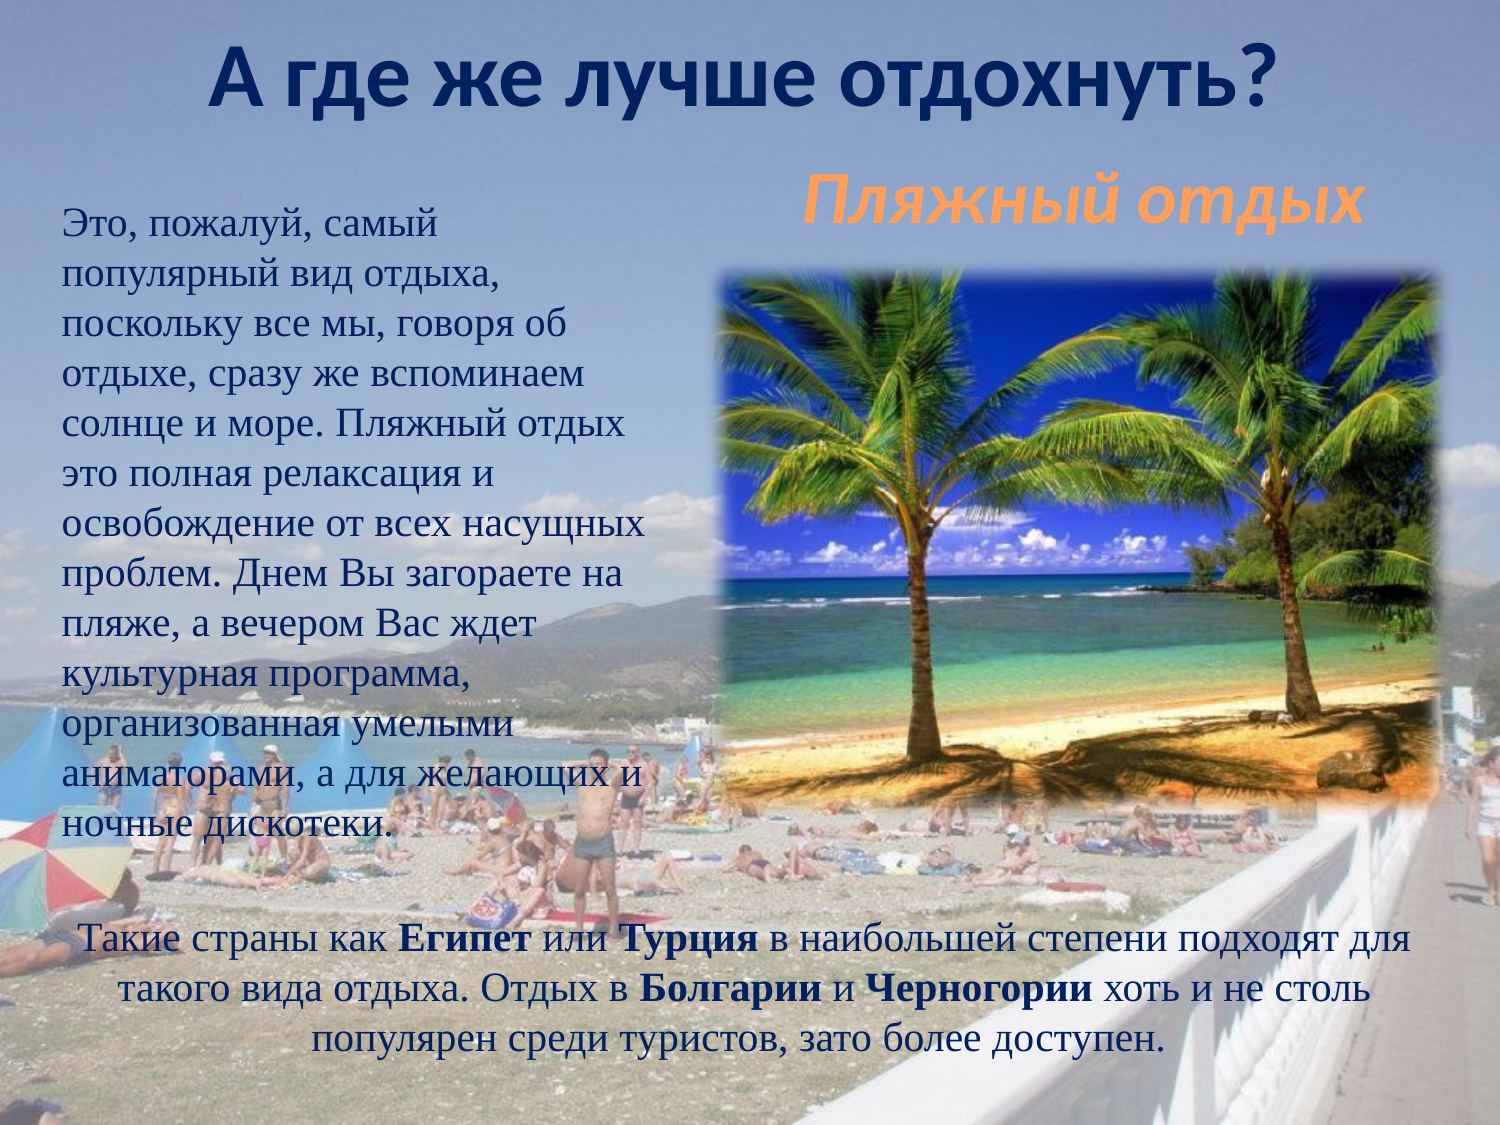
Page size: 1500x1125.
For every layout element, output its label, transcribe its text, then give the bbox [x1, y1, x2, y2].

picture [702, 257, 1454, 821]
text_box Это, пожалуй, самый популярный вид отдыха, поскольку все мы, говоря об отдыхе, сразу же вспоминаем солнце и море. Пляжный отдых это полная релаксация и освобождение от всех насущных проблем. Днем Вы загораете на пляже, а вечером Вас ждет культурная программа, организованная умелыми аниматорами, а для желающих и ночные дискотеки. [46, 187, 668, 902]
text_box Такие страны как Египет или Турция в наибольшей степени подходят для такого вида отдыха. Отдых в Болгарии и Черногории хоть и не столь популярен среди туристов, зато более доступен. [23, 902, 1465, 1068]
text_box Пляжный отдых [703, 140, 1465, 246]
title А где же лучше отдохнуть? [70, 0, 1421, 141]
